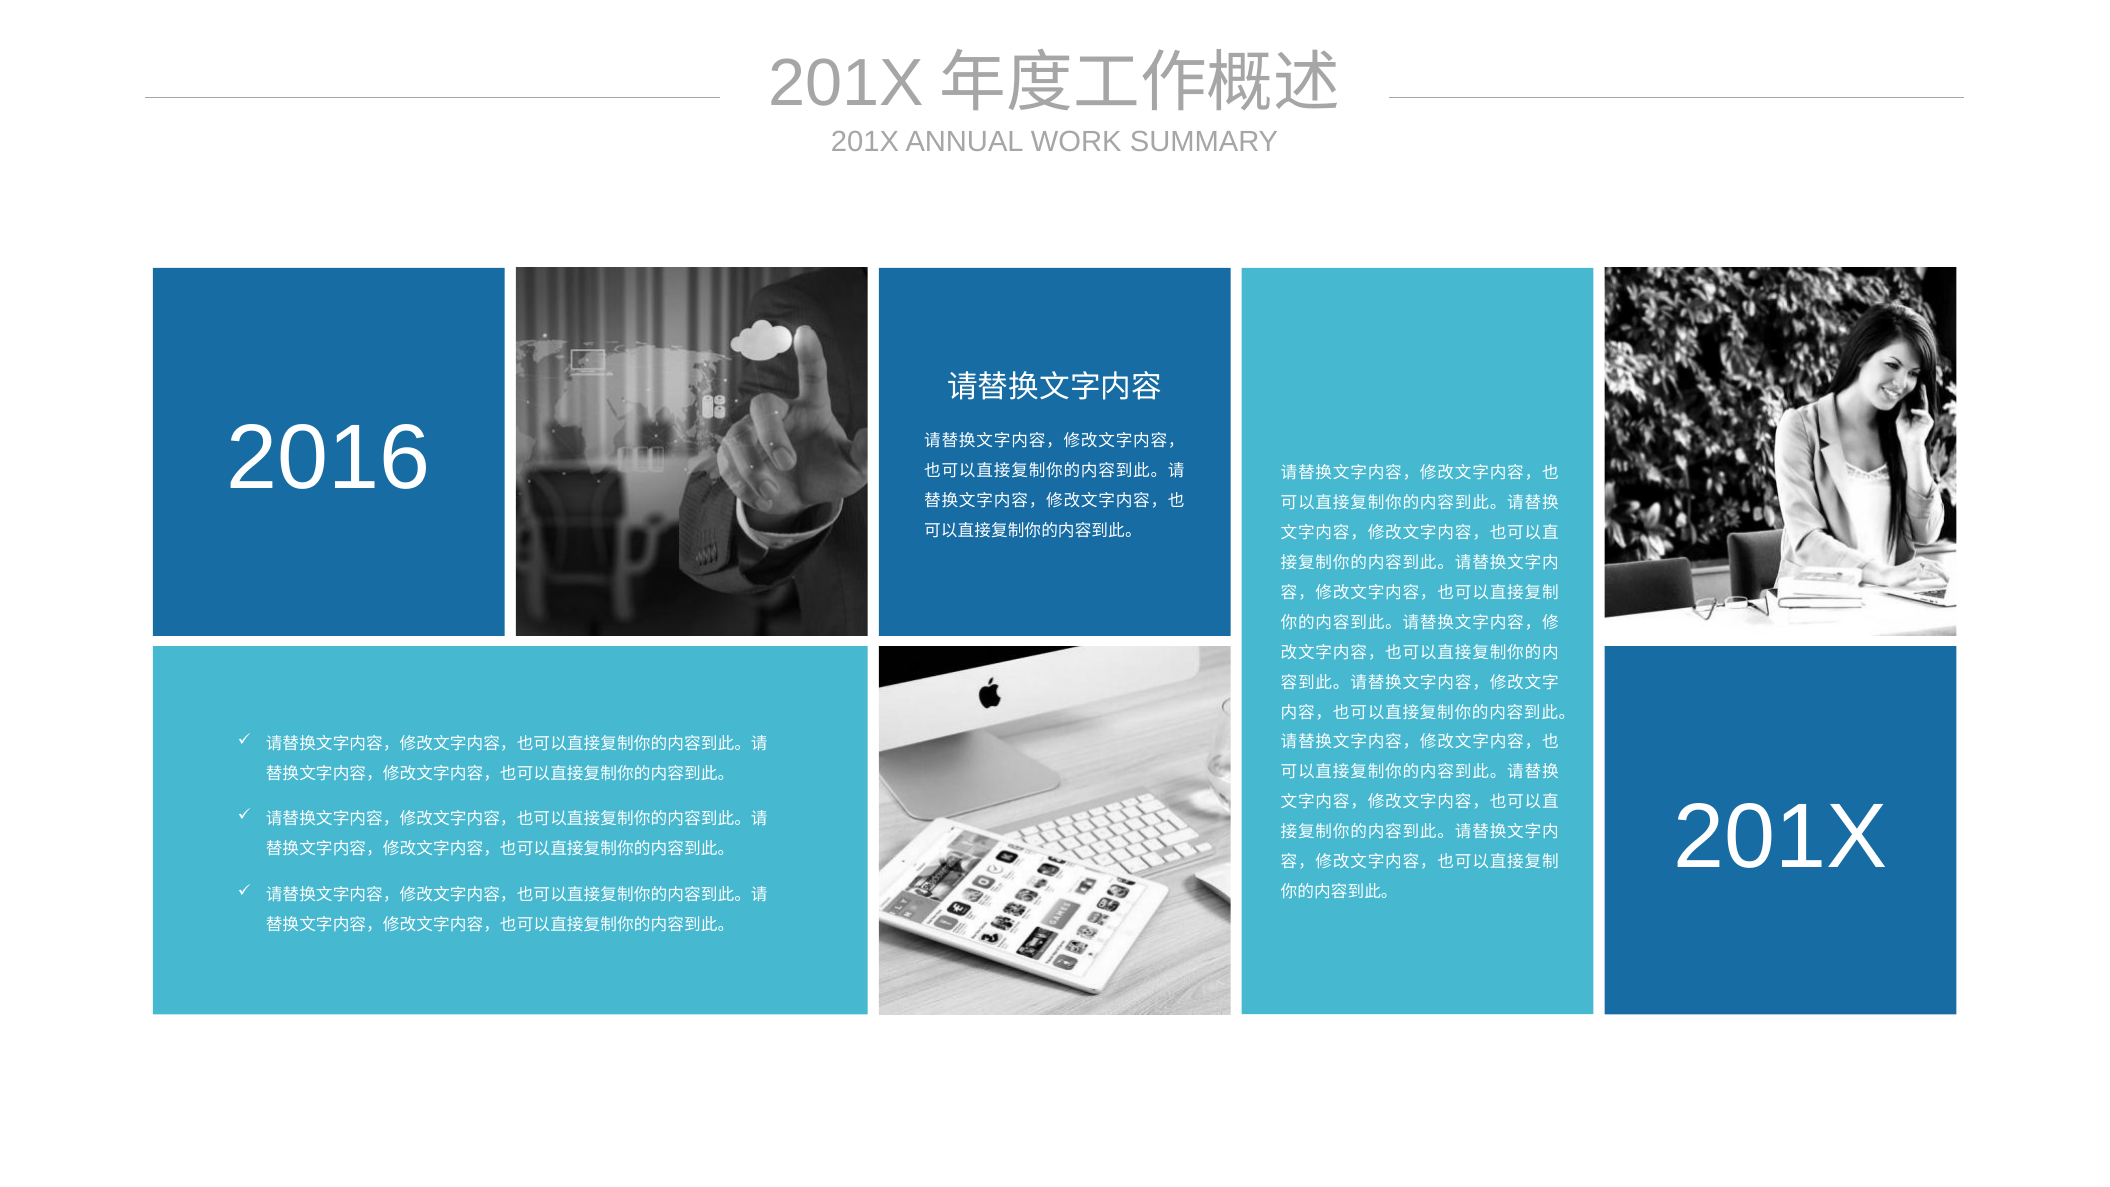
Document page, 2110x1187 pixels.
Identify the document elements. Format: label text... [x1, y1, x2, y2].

text_box 201X年度工作概述 [730, 98, 1379, 119]
text_box [515, 267, 869, 637]
text_box 请替换文字内容，修改文字内容，也可以直接复制你的内容到此。请替换文字内容，修改文字内容，也可以直接复制你的内容到此。请替换文字内容，修改文字内容，也可以直接复制你的内容到此。请替换文字内容，修改文字内容，也可以直接复制你的内容到此。请替换文字内容，修改文字内容，也可以直接复制你的内容到此。请替换文字内容，修改文字内容，也可以直接复制你的内容到此。请替换文字内容，修改文字内容，也可以直接复制你的内容到此。请替换文字内容，修改文字内容，也可以直接复制你的内容到此。 [1280, 451, 1560, 902]
text_box [1241, 267, 1594, 1015]
text_box [152, 645, 869, 1015]
text_box 请替换文字内容 [924, 366, 1186, 404]
text_box 2016 [152, 267, 506, 637]
text_box [878, 645, 1232, 1015]
text_box 201X年度工作概述 [730, 38, 1379, 96]
text_box [1604, 267, 1957, 637]
text_box [878, 267, 1232, 637]
text_box 201X [1604, 645, 1957, 1015]
text_box 201X ANNUAL WORK SUMMARY [824, 122, 1285, 158]
text_box 请替换文字内容，修改文字内容，也可以直接复制你的内容到此。请替换文字内容，修改文字内容，也可以直接复制你的内容到此。 [924, 420, 1186, 541]
text_box 请替换文字内容，修改文字内容，也可以直接复制你的内容到此。请替换文字内容，修改文字内容，也可以直接复制你的内容到此。 请替换文字内容，修改文字内容，也可以直接复制你的内容到此。请替换文字内容，修改文字内容，也可以直接复制你的内容到此。 请替换文字内容，修改文字内容，也可以直接复制你的内容到此。请替换文字内容，修改文字内容，也可以直接复制你的内容到此。 [237, 722, 775, 934]
